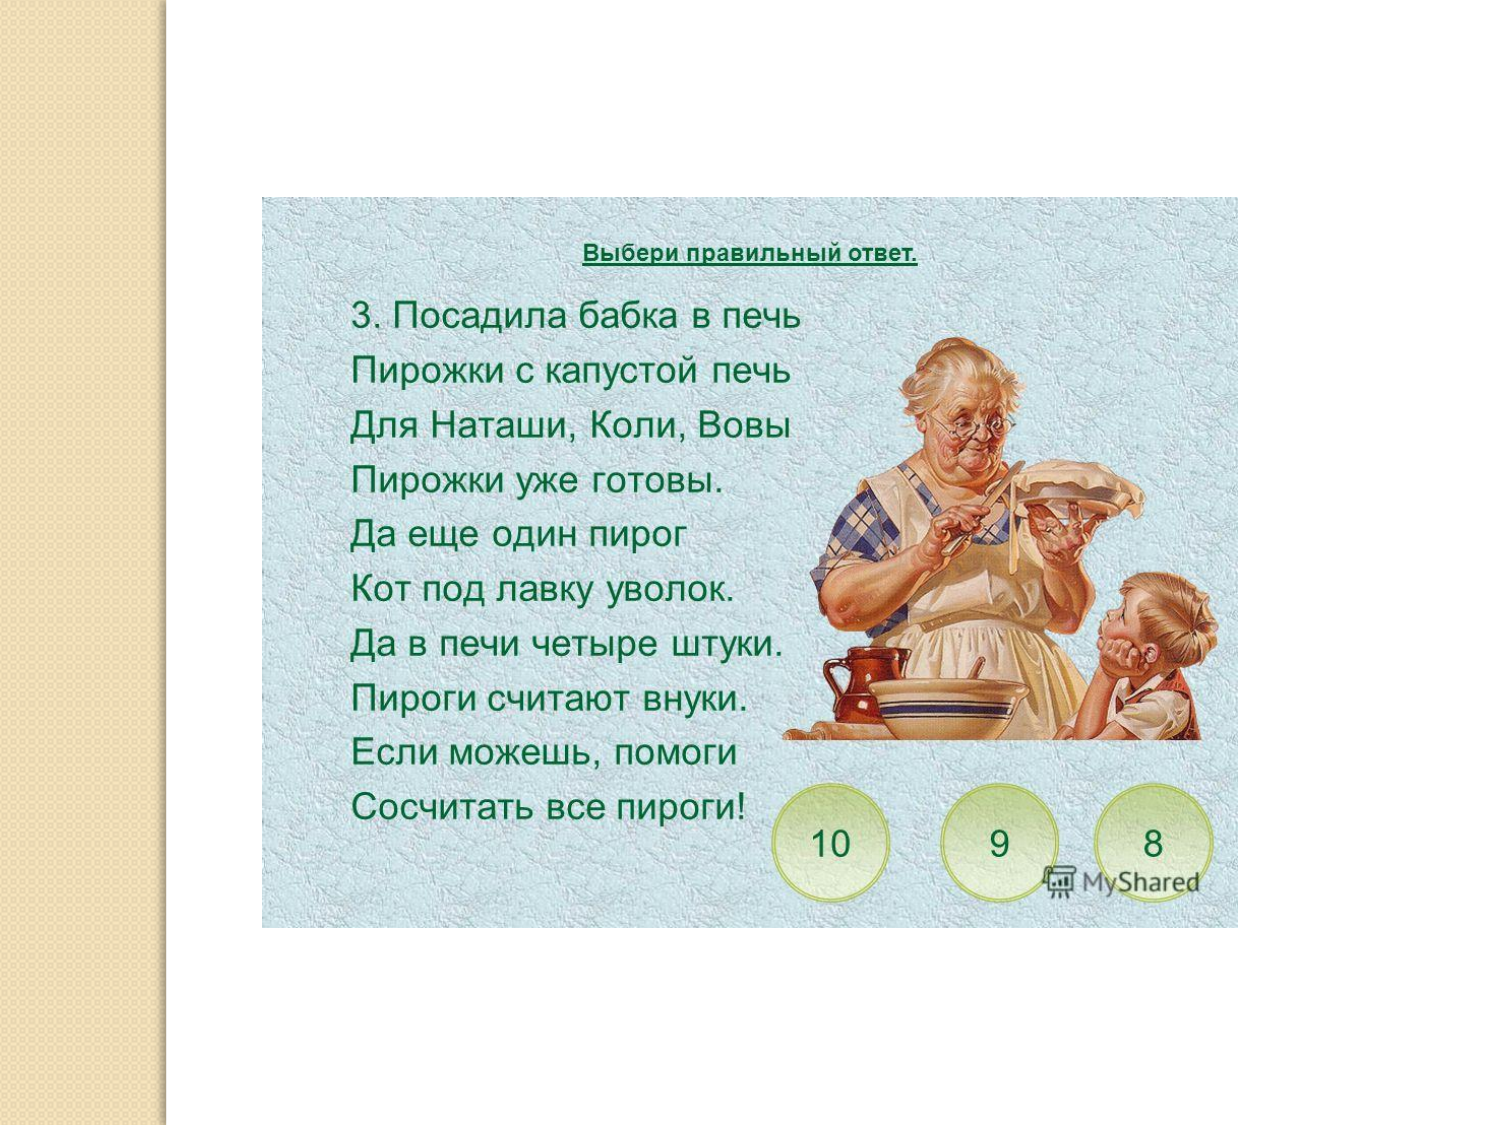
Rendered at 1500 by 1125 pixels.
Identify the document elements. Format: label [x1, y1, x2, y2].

picture [262, 196, 1238, 929]
